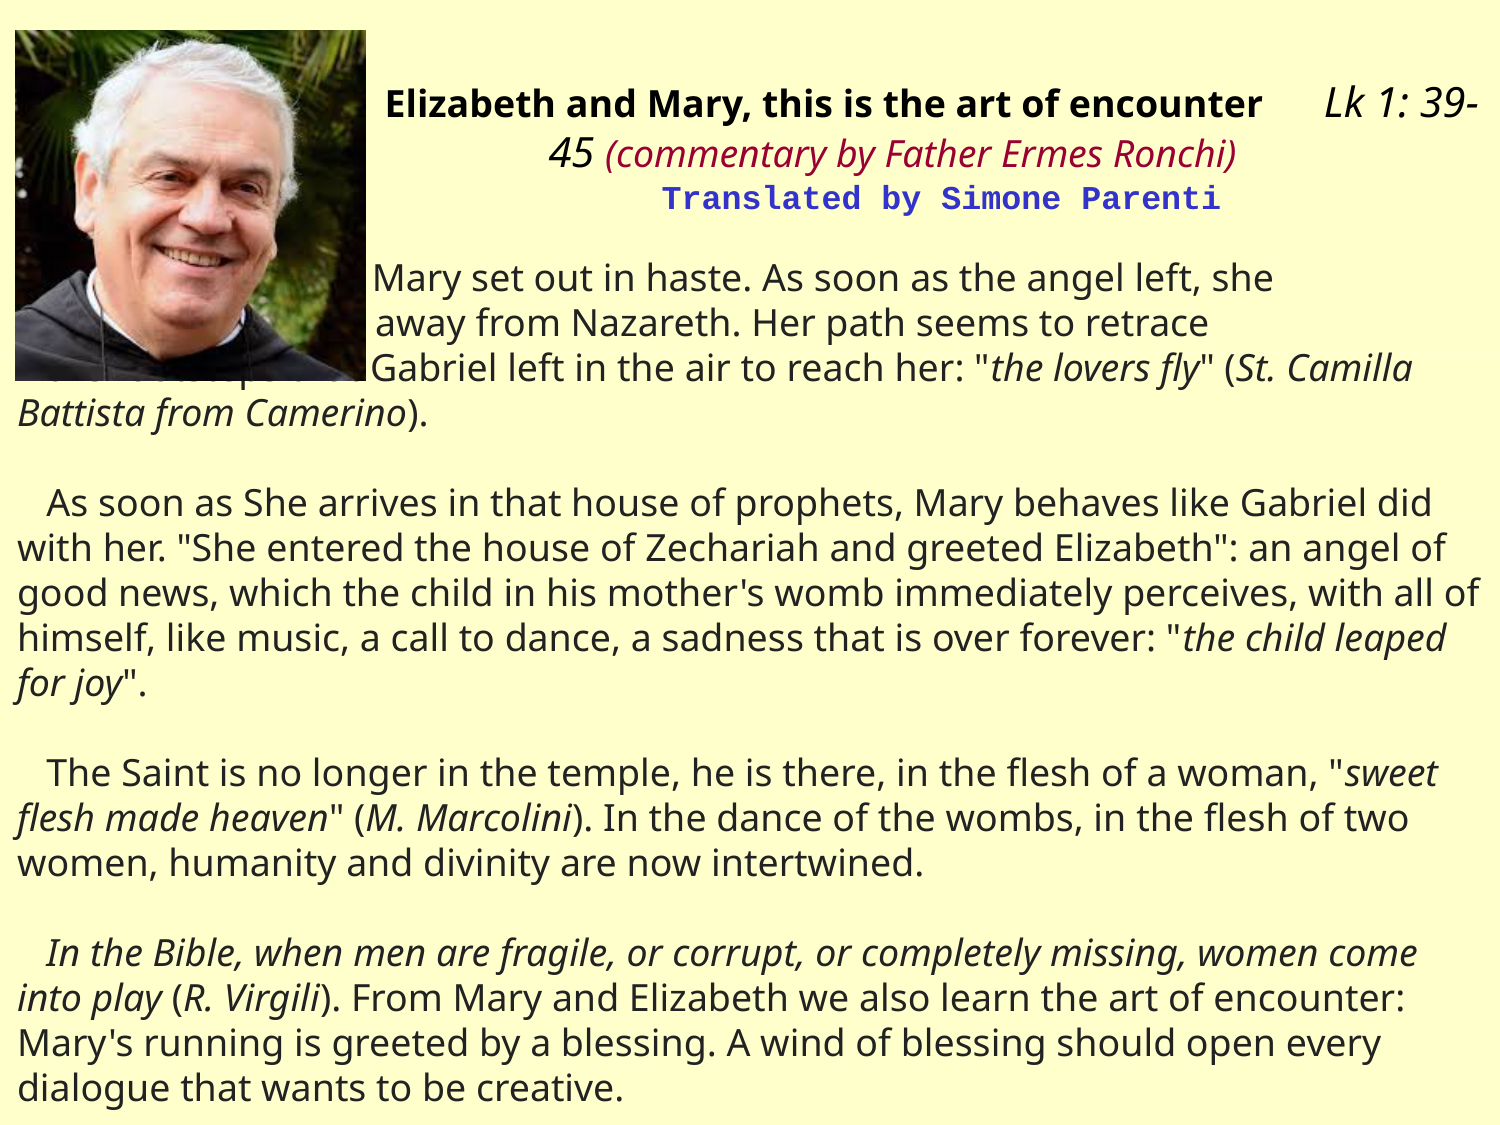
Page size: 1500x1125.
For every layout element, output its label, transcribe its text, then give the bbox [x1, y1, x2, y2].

text_box Mary set out in haste. As soon as the angel left, she too flies away from Nazareth. Her path seems to retrace the footsteps that Gabriel left in the air to reach her: "the lovers fly" (St. Camilla Battista from Camerino). As soon as She arrives in that house of prophets, Mary behaves like Gabriel did with her. "She entered the house of Zechariah and greeted Elizabeth": an angel of good news, which the child in his mother's womb immediately perceives, with all of himself, like music, a call to dance, a sadness that is over forever: "the child leaped for joy". The Saint is no longer in the temple, he is there, in the flesh of a woman, "sweet flesh made heaven" (M. Marcolini). In the dance of the wombs, in the flesh of two women, humanity and divinity are now intertwined. In the Bible, when men are fragile, or corrupt, or completely missing, women come into play (R. Virgili). From Mary and Elizabeth we also learn the art of encounter: Mary's running is greeted by a blessing. A wind of blessing should open every dialogue that wants to be creative. [2, 246, 1500, 1117]
picture [15, 30, 366, 381]
text_box Elizabeth and Mary, this is the art of encounter Lk 1: 39-45 (commentary by Father Ermes Ronchi) Translated by Simone Parenti [366, 68, 1500, 224]
